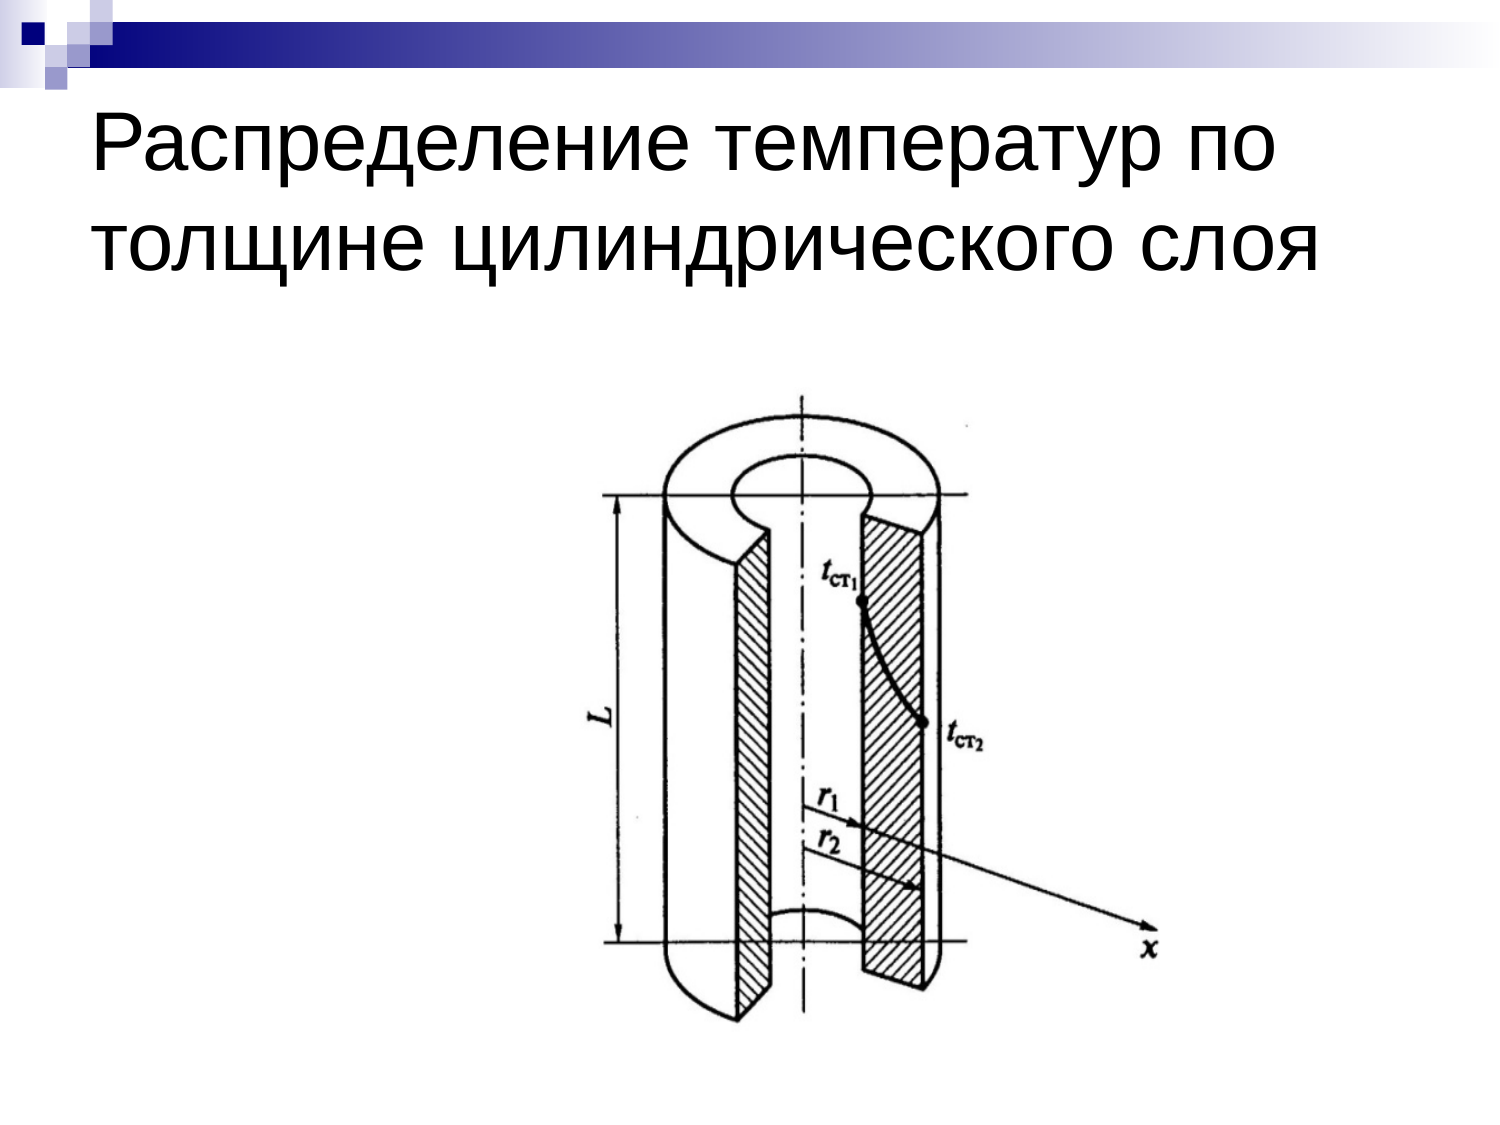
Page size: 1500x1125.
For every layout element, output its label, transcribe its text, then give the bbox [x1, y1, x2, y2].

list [562, 387, 1176, 1051]
title Распределение температур по толщине цилиндрического слоя [75, 75, 1425, 300]
